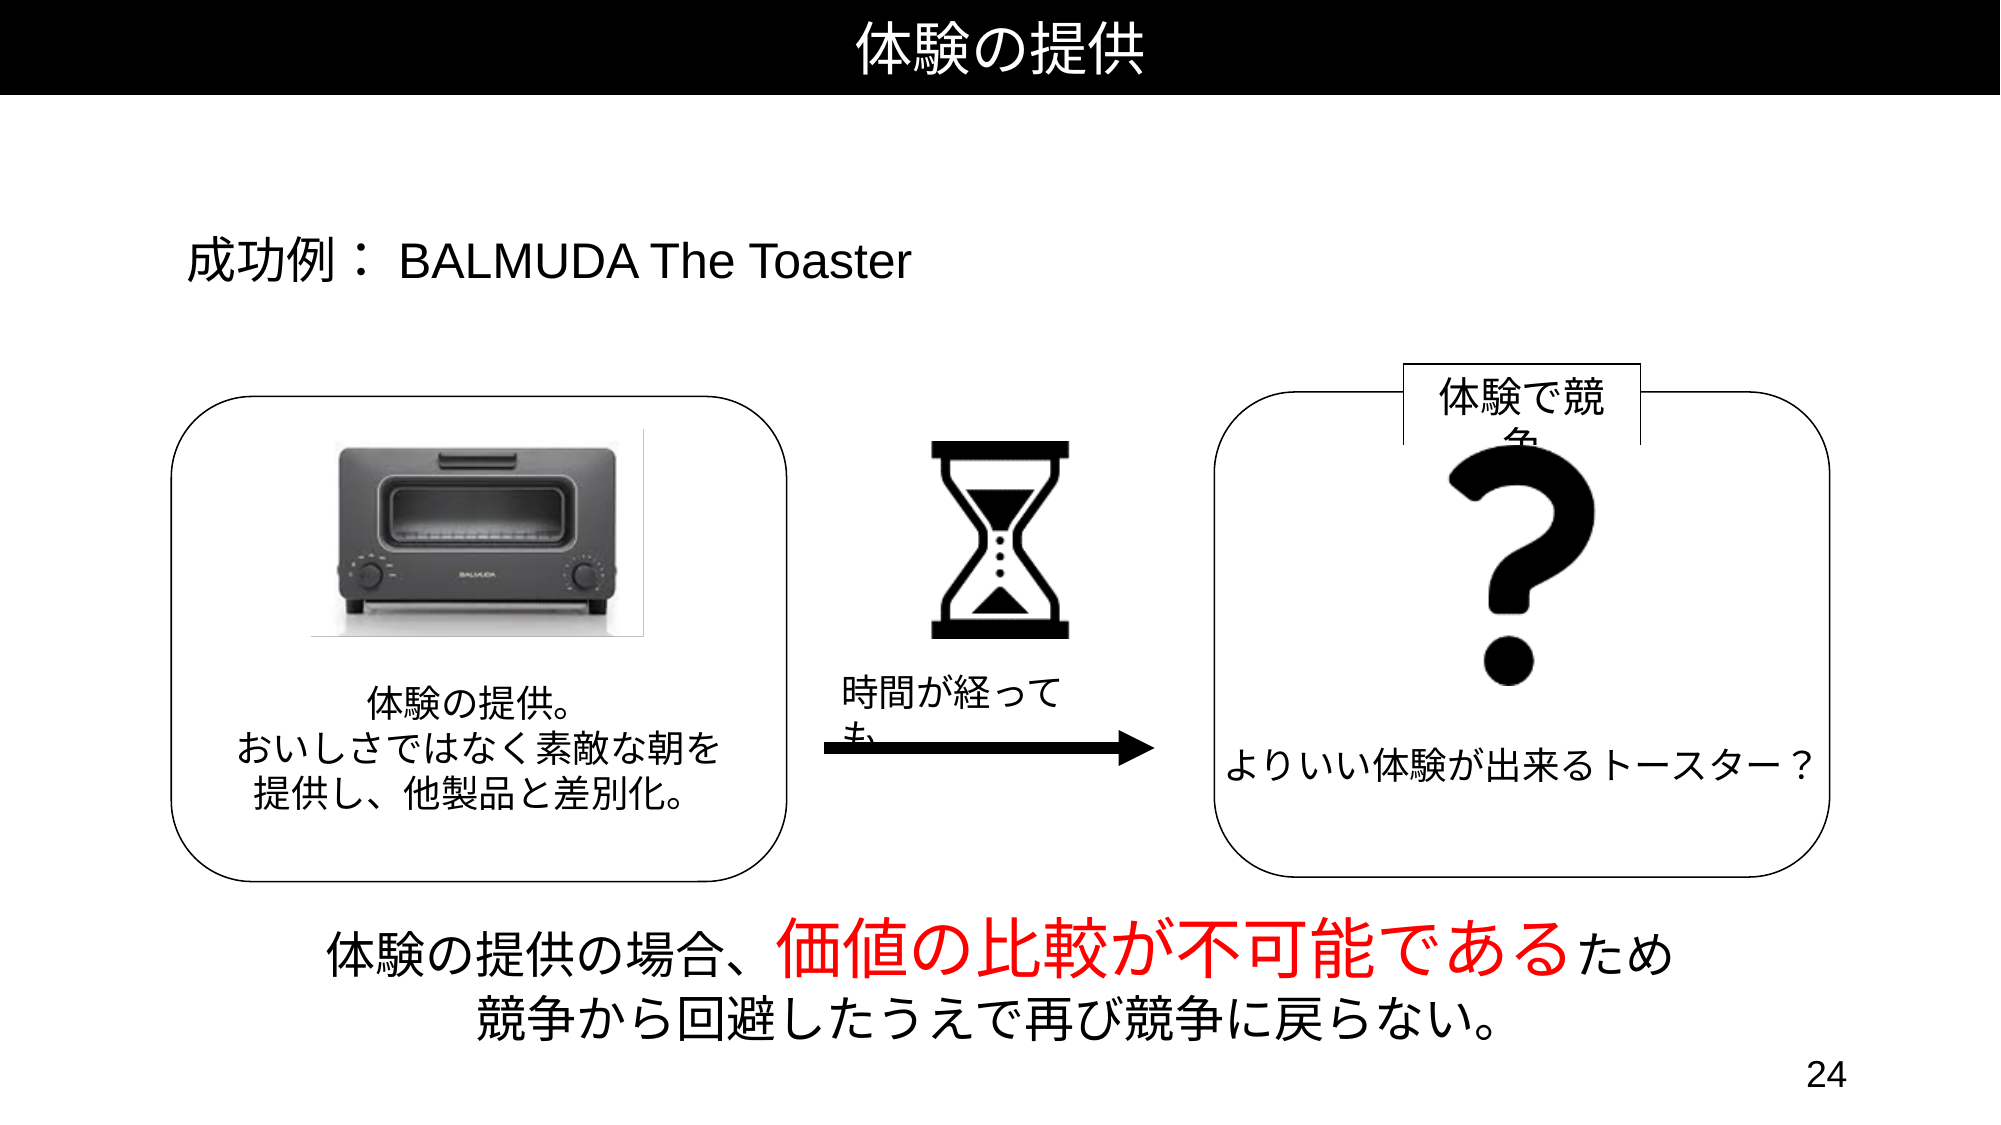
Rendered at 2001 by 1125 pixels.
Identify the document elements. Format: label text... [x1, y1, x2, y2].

text_box [1214, 795, 1830, 878]
text_box 時間が経っても、、、 [826, 661, 1180, 767]
text_box [1214, 391, 1830, 734]
picture [1401, 445, 1643, 686]
text_box 体験の提供の場合、価値の比較が不可能であるため 競争から回避したうえで再び競争に戻らない。 [310, 899, 1691, 1055]
picture [311, 429, 647, 640]
text_box よりいい体験が出来るトースター？ [1208, 734, 1836, 795]
text_box 体験で競争 [1403, 363, 1641, 445]
text_box [171, 396, 787, 882]
text_box 成功例：BALMUDA The Toaster [171, 221, 1156, 297]
slide_number 24 [1412, 1042, 1863, 1103]
picture [901, 441, 1099, 639]
text_box 体験の提供 [0, 0, 2000, 95]
